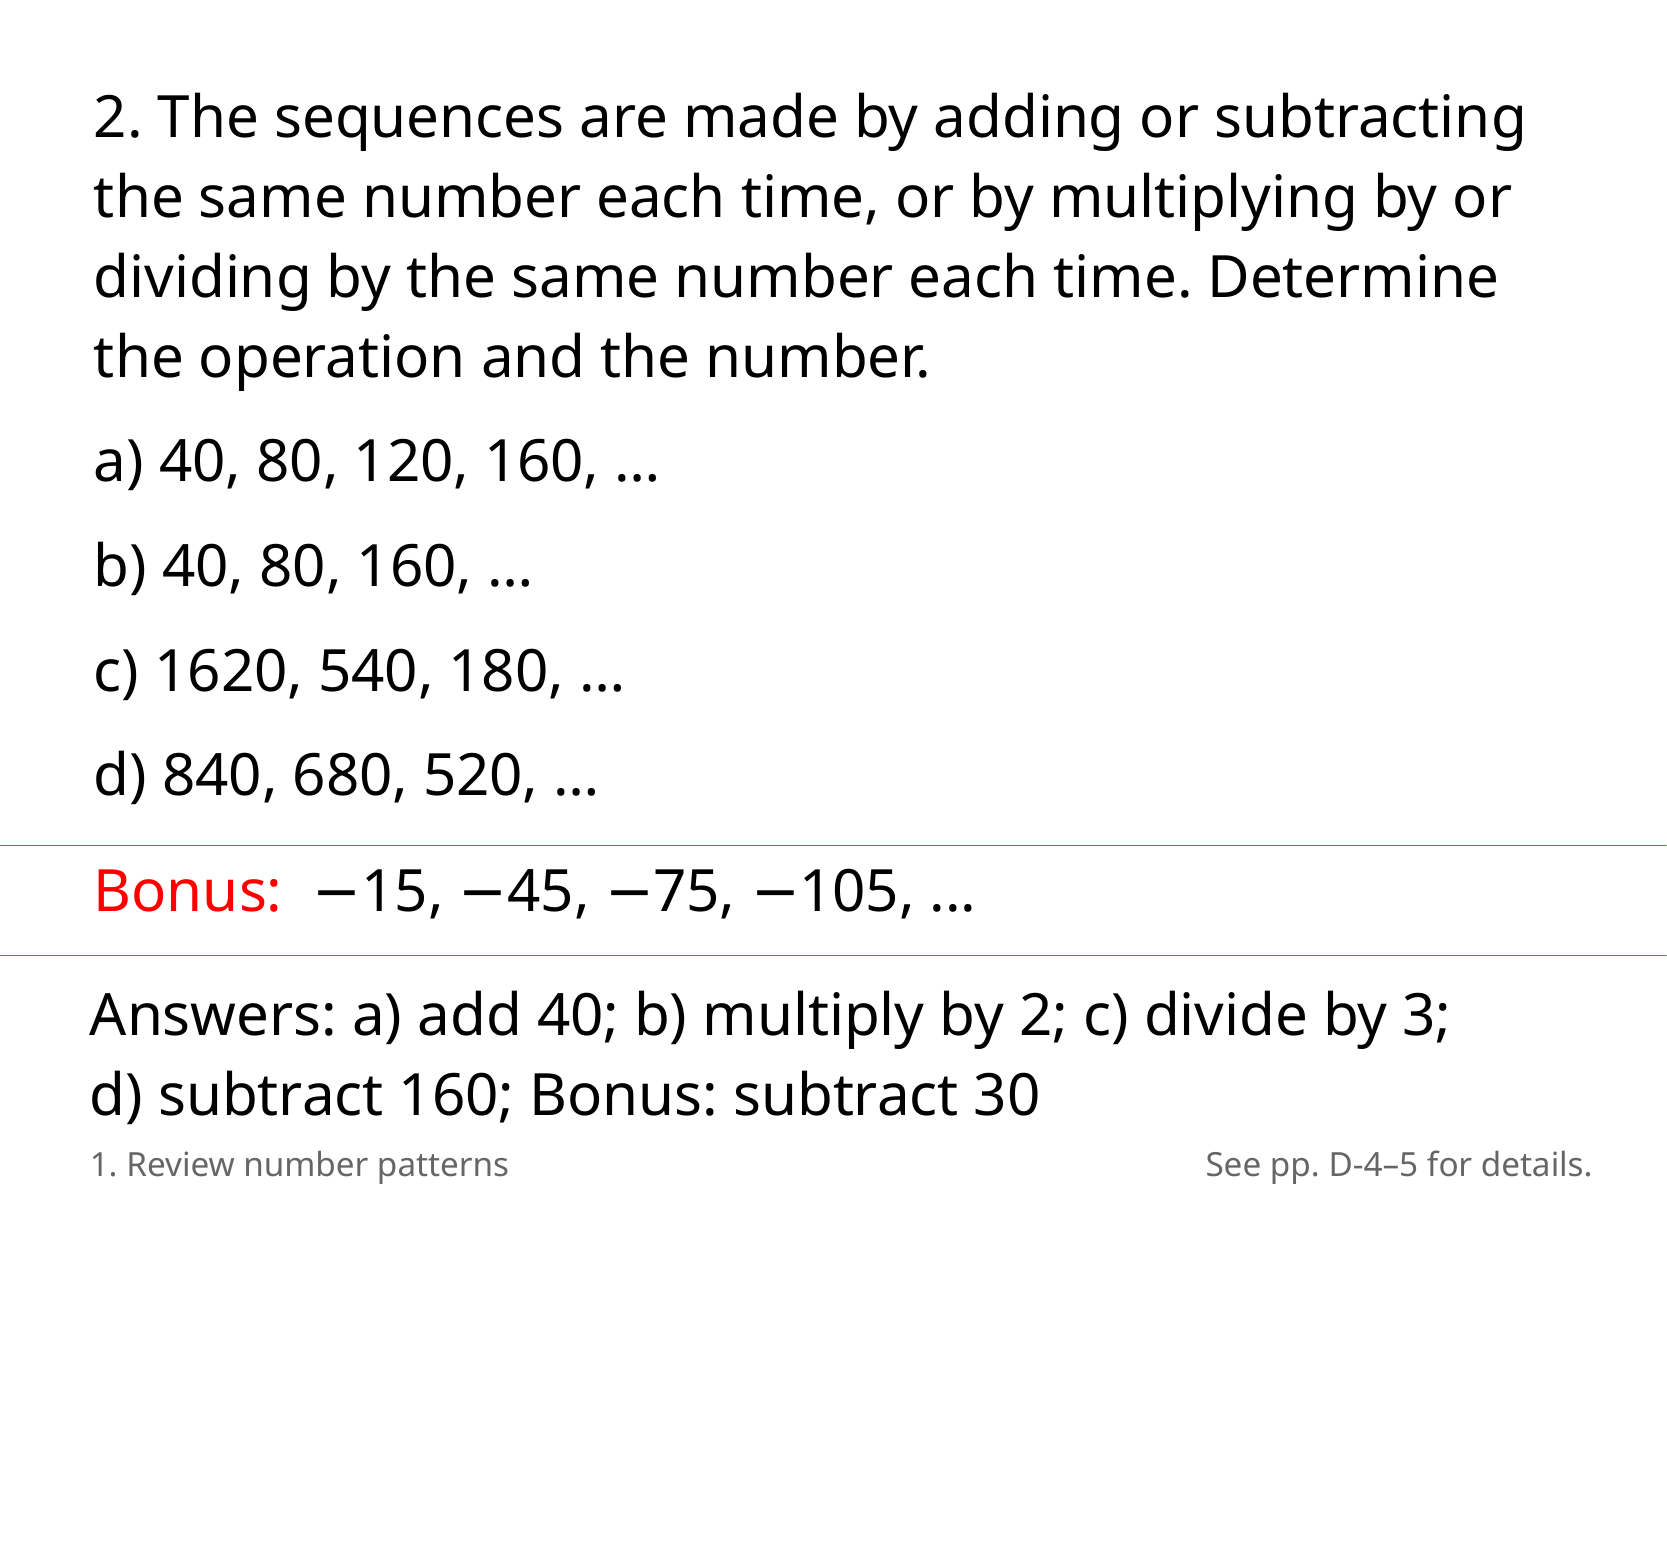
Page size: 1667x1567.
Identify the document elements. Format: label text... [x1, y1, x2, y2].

text_box Answers: a) add 40; b) multiply by 2; c) divide by 3; d) subtract 160; Bonus: subtract 30 [74, 960, 1529, 1135]
text_box Bonus: −15, −45, −75, −105, ... [79, 846, 1287, 931]
text_box 1. Review number patterns [74, 1135, 855, 1190]
text_box 2. The sequences are made by adding or subtracting the same number each time, or by multiplying by or dividing by the same number each time. Determine the operation and the number. a) 40, 80, 120, 160, … b) 40, 80, 160, … c) 1620, 540, 180, … d) 840, 680, 520, … [79, 62, 1601, 815]
text_box See pp. D-4–5 for details. [1051, 1135, 1608, 1190]
